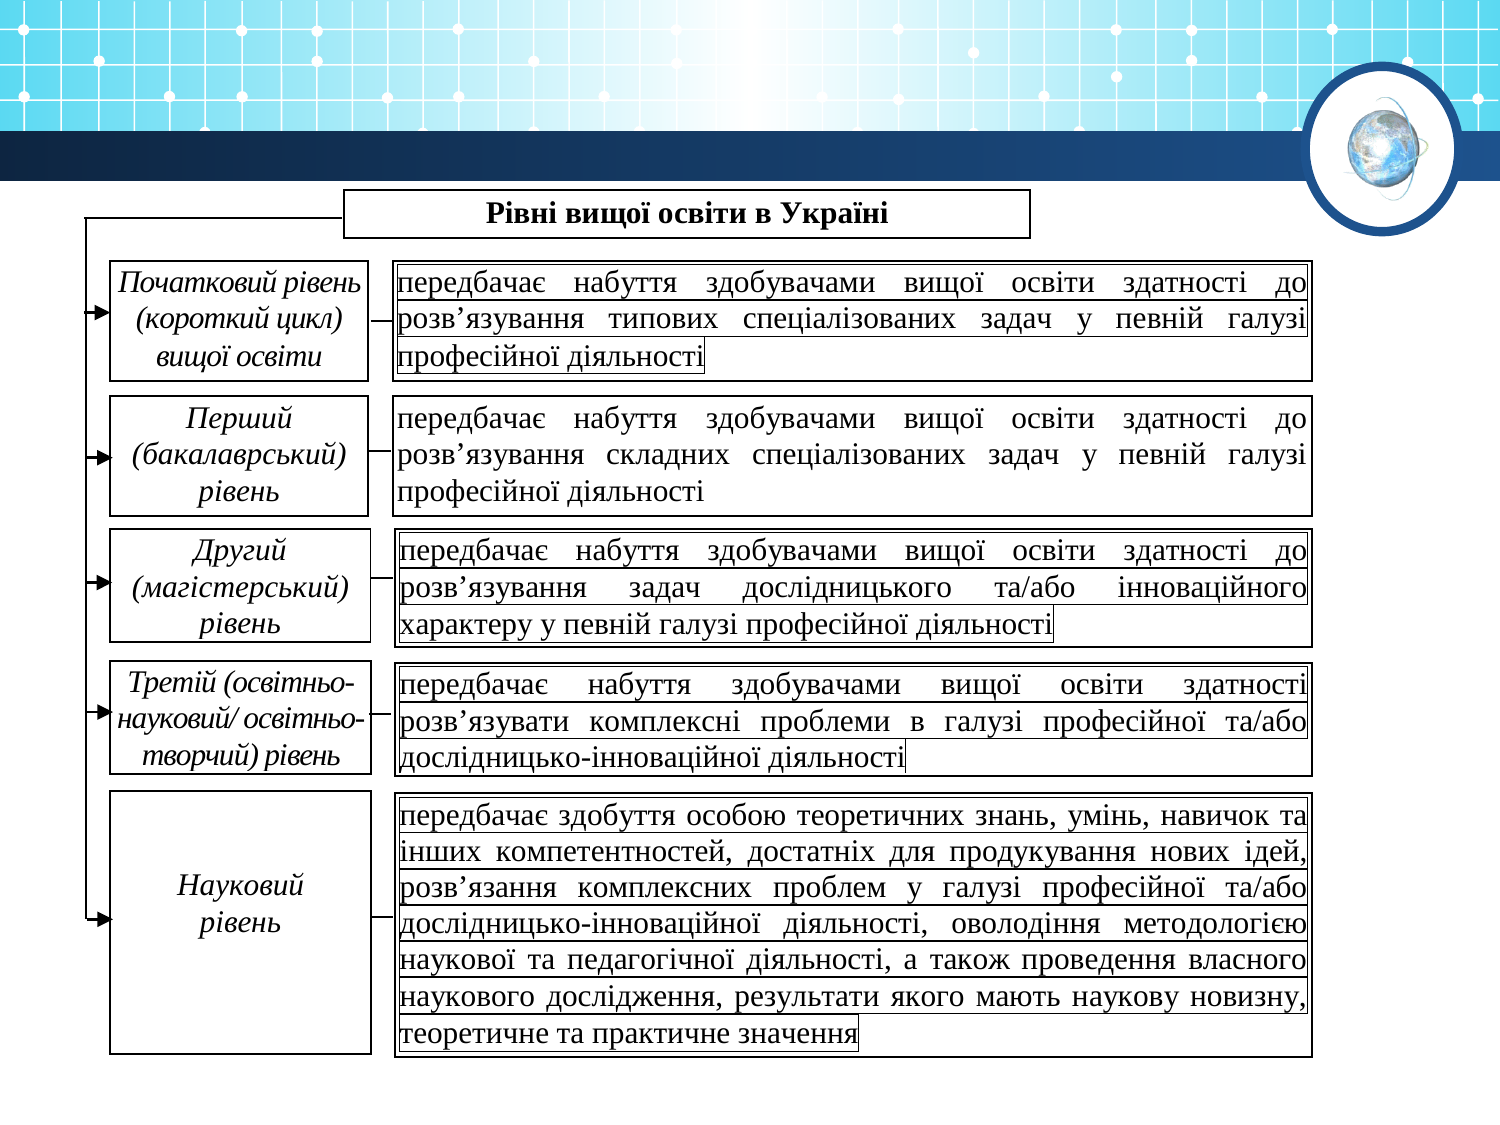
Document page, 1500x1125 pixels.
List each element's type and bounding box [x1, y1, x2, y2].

picture [1310, 72, 1454, 226]
text_box [64, 184, 1327, 1059]
